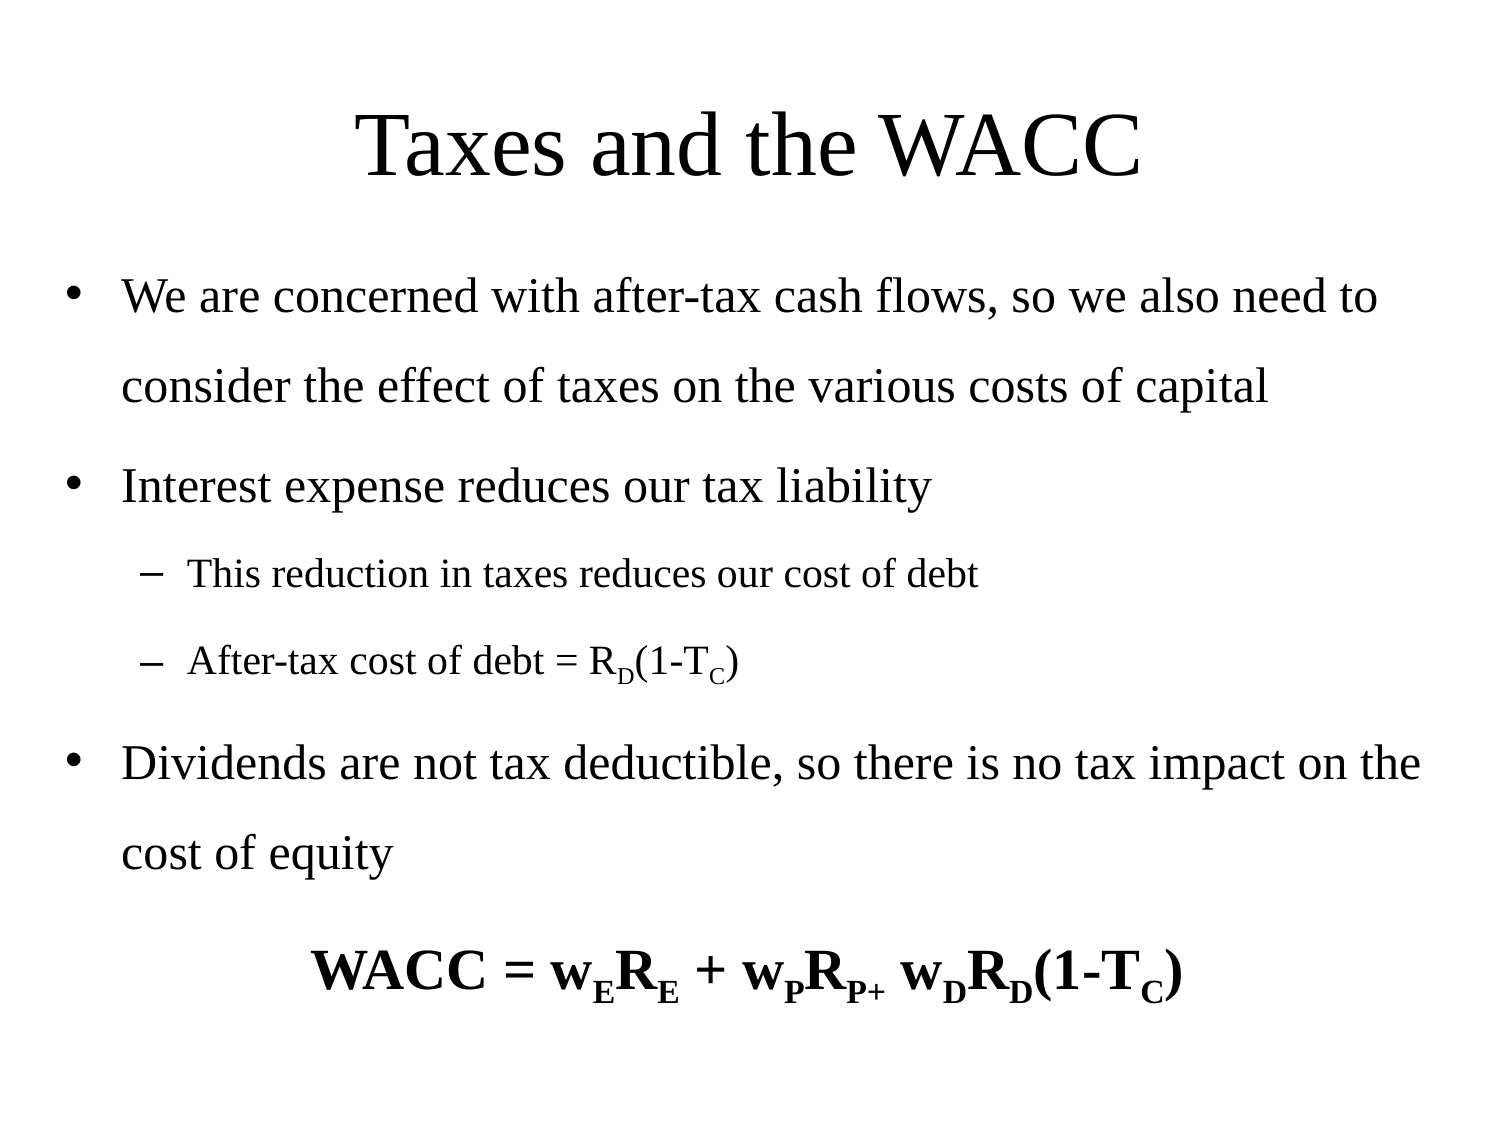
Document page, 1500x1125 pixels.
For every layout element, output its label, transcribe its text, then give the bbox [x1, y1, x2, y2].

title Taxes and the WACC [75, 45, 1425, 233]
list We are concerned with after-tax cash flows, so we also need to consider the effect of taxes on the various costs of capital Interest expense reduces our tax liability This reduction in taxes reduces our cost of debt After-tax cost of debt = RD(1-TC) Dividends are not tax deductible, so there is no tax impact on the cost of equity WACC = wERE + wPRP+ wDRD(1-TC) [50, 224, 1445, 1038]
